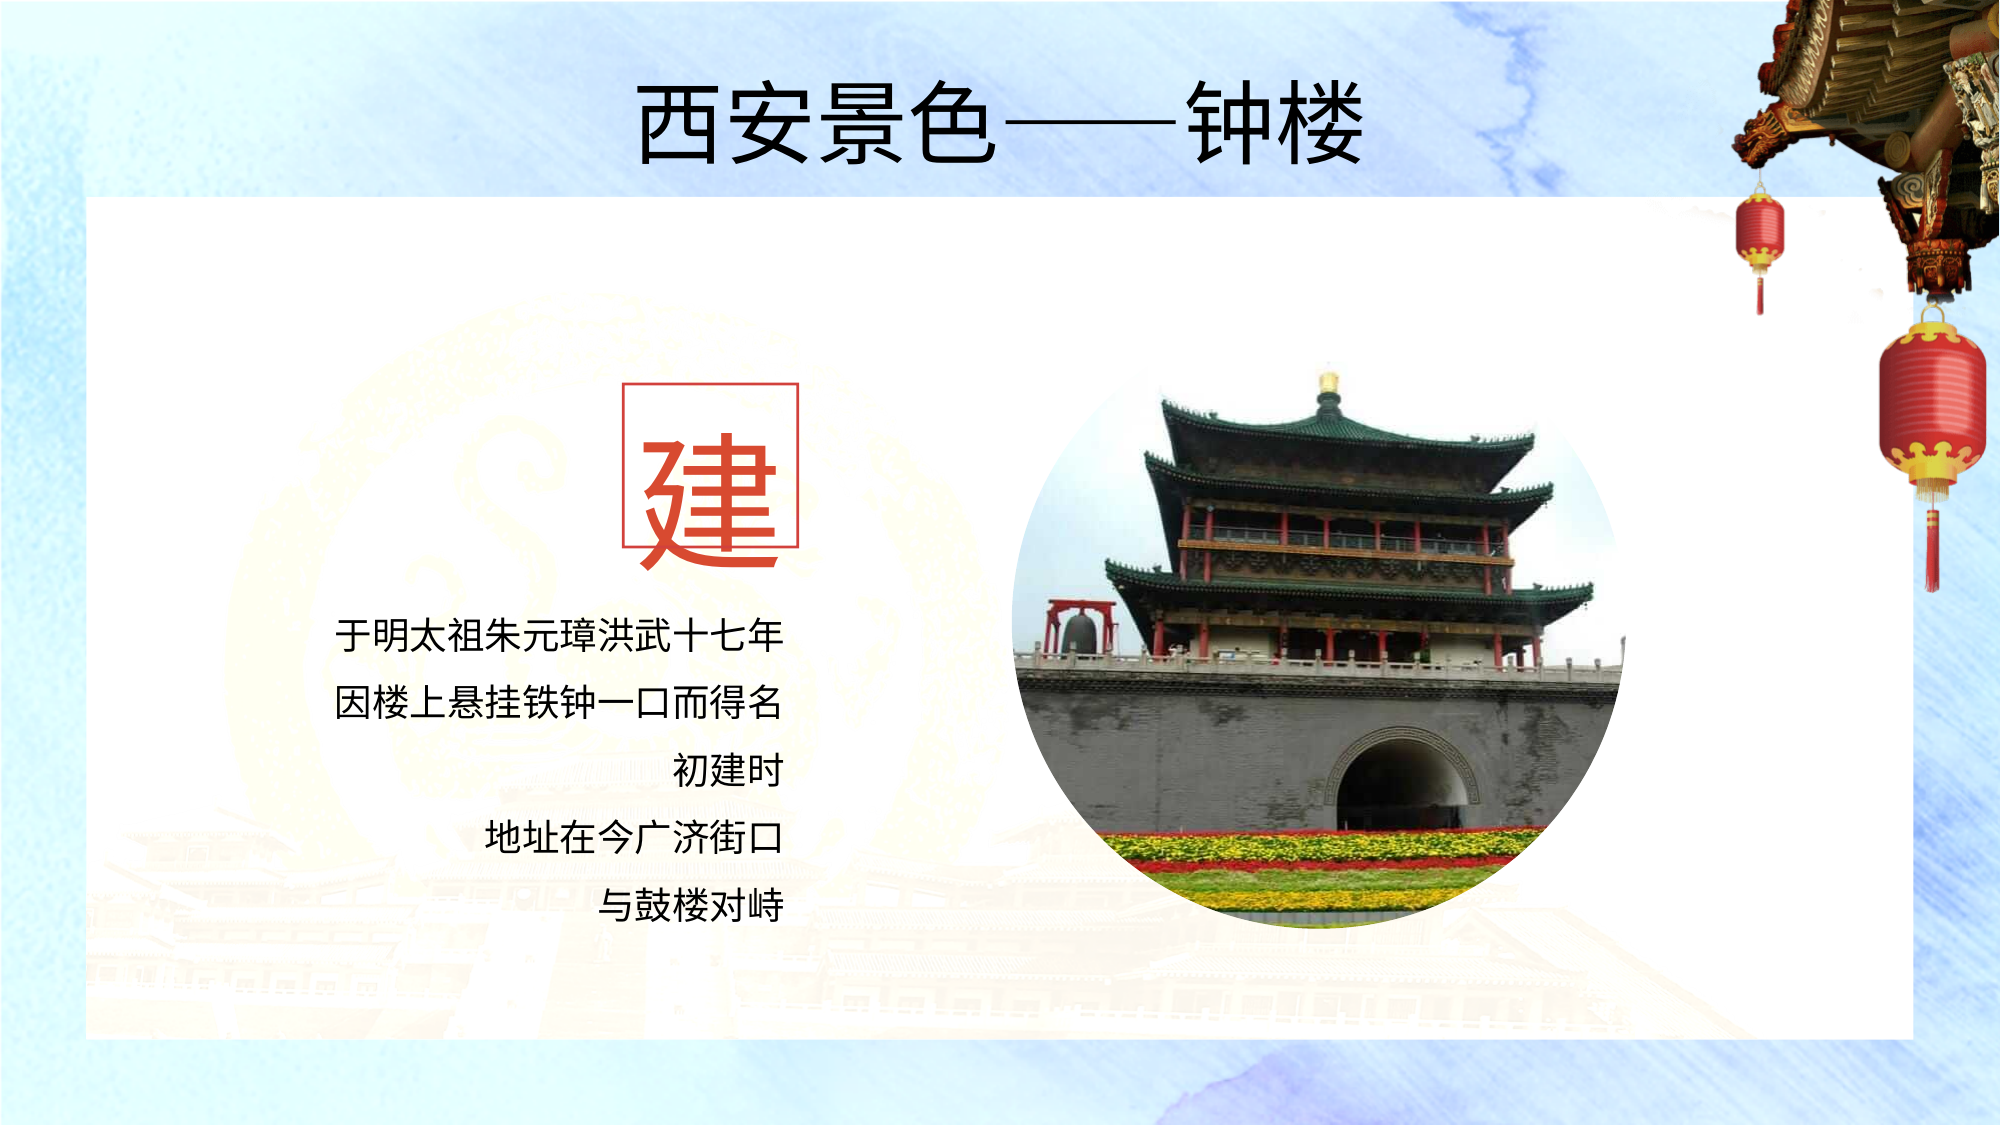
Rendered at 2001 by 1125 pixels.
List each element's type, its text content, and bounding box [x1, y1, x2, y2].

title 西安景色——钟楼 [137, 59, 1863, 197]
text_box 建 于明太祖朱元璋洪武十七年 因楼上悬挂铁钟一口而得名 初建时 地址在今广济街口 与鼓楼对峙 [125, 311, 800, 935]
picture [3, 0, 2000, 1125]
text_box [621, 382, 800, 549]
